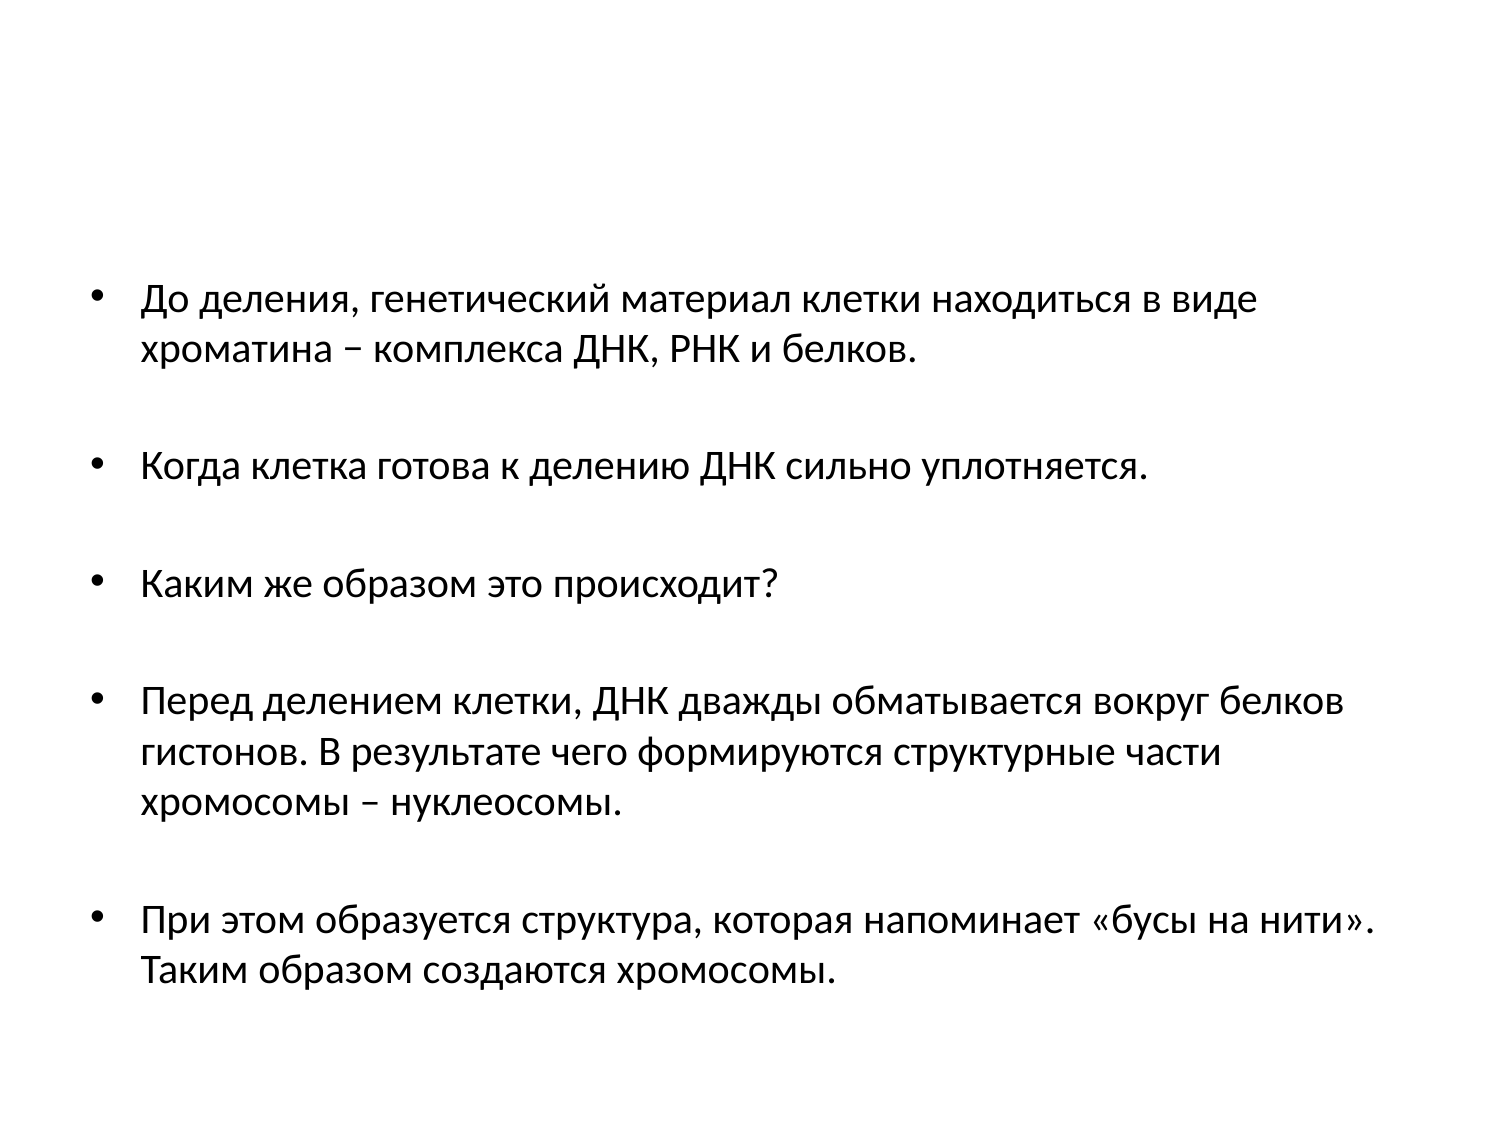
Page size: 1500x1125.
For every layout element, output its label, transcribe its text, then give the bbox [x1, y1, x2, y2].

list До деления, генетический материал клетки находиться в виде хроматина − комплекса ДНК, РНК и белков. Когда клетка готова к делению ДНК сильно уплотняется. Каким же образом это происходит? Перед делением клетки, ДНК дважды обматывается вокруг белков гистонов. В результате чего формируются структурные части хромосомы – нуклеосомы. При этом образуется структура, которая напоминает «бусы на нити». Таким образом создаются хромосомы. [75, 262, 1425, 1005]
